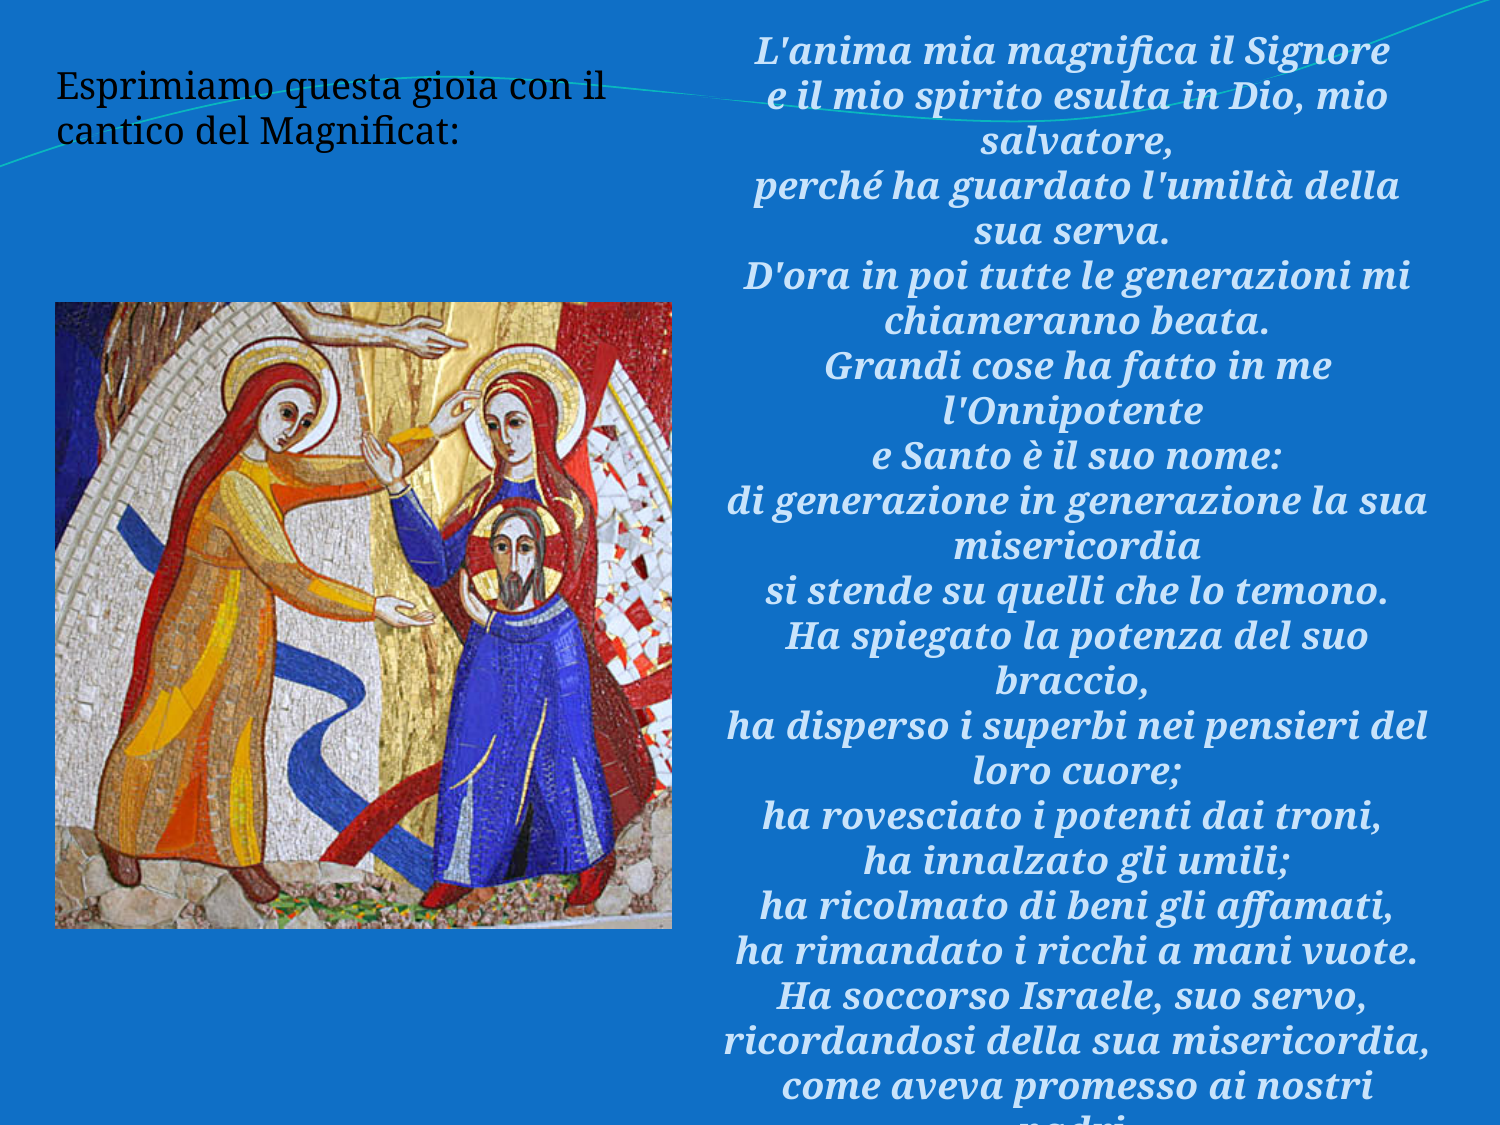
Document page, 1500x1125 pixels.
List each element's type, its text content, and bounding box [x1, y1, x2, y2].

text_box L'anima mia magnifica il Signore e il mio spirito esulta in Dio, mio salvatore, perché ha guardato l'umiltà della sua serva. D'ora in poi tutte le generazioni mi chiameranno beata. Grandi cose ha fatto in me l'Onnipotente e Santo è il suo nome: di generazione in generazione la sua misericordia si stende su quelli che lo temono. Ha spiegato la potenza del suo braccio, ha disperso i superbi nei pensieri del loro cuore; ha rovesciato i potenti dai troni, ha innalzato gli umili; ha ricolmato di beni gli affamati, ha rimandato i ricchi a mani vuote. Ha soccorso Israele, suo servo, ricordandosi della sua misericordia, come aveva promesso ai nostri padri, ad Abramo e alla sua discendenza, per sempre. [702, 19, 1453, 1125]
picture [55, 302, 673, 929]
text_box Esprimiamo questa gioia con il cantico del Magnificat: [41, 54, 680, 160]
